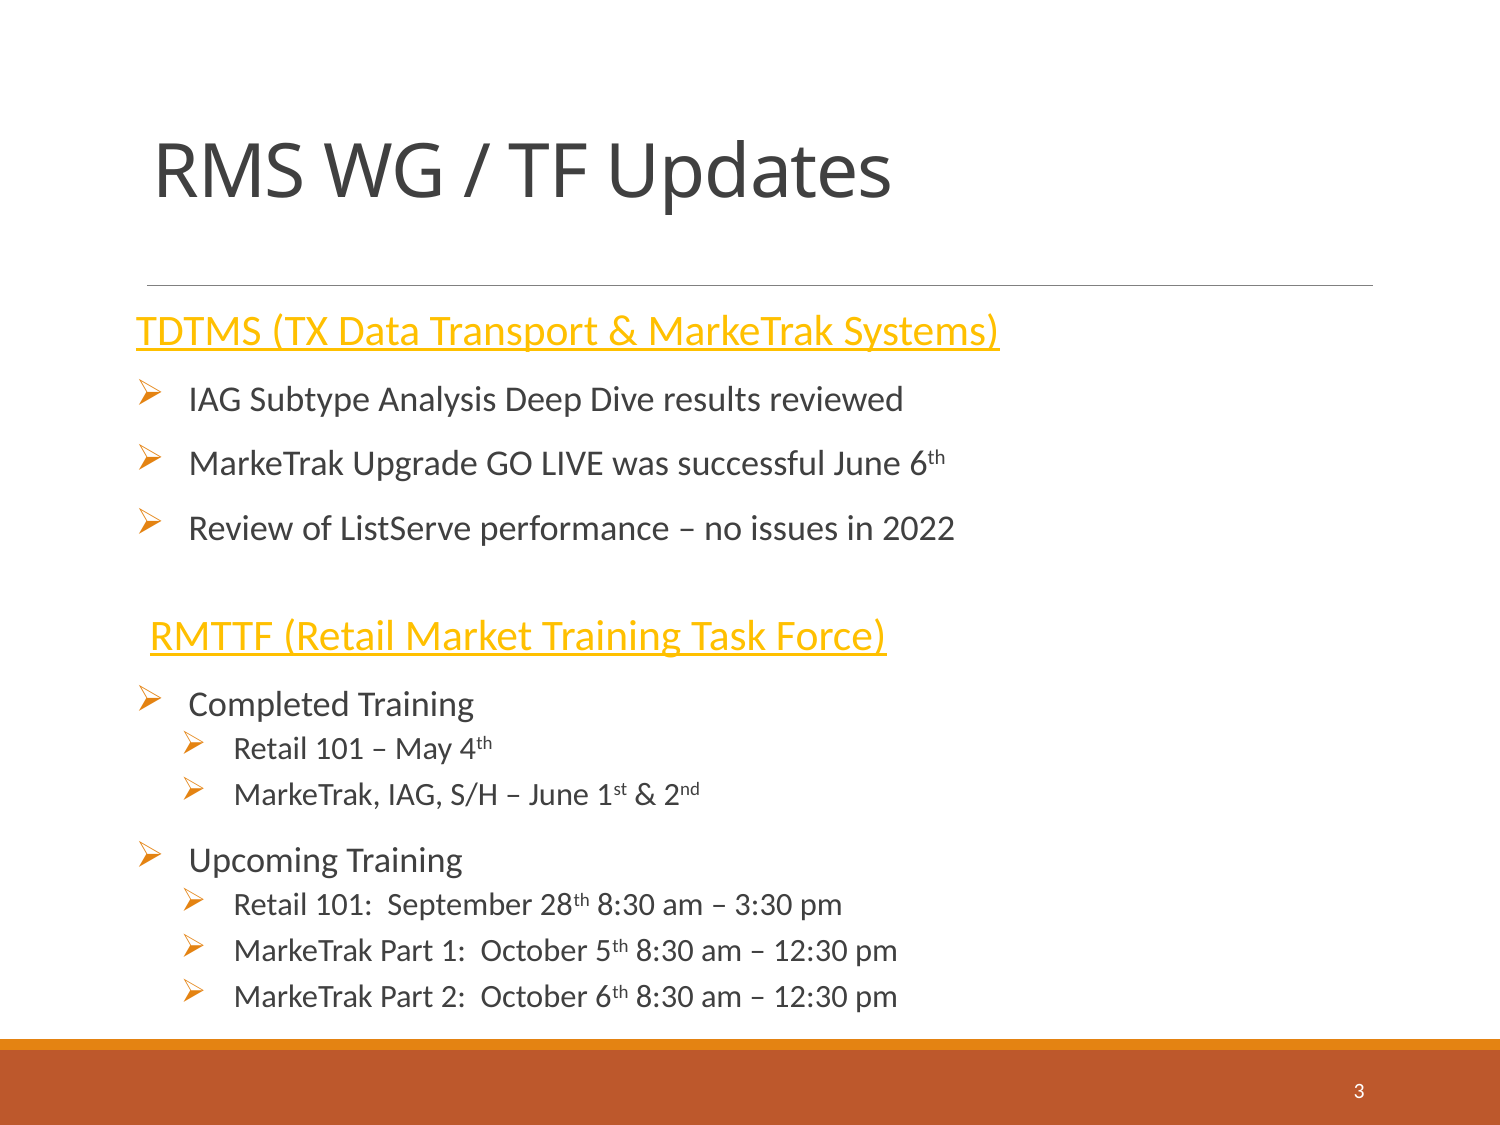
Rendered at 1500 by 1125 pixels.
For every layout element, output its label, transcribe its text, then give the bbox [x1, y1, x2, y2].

slide_number 3 [1218, 1059, 1380, 1120]
title RMS WG / TF Updates [137, 75, 1350, 275]
list TDTMS (TX Data Transport & MarkeTrak Systems) IAG Subtype Analysis Deep Dive results reviewed MarkeTrak Upgrade GO LIVE was successful June 6th Review of ListServe performance – no issues in 2022 RMTTF (Retail Market Training Task Force) Completed Training Retail 101 – May 4th MarkeTrak, IAG, S/H – June 1st & 2nd Upcoming Training Retail 101: September 28th 8:30 am – 3:30 pm MarkeTrak Part 1: October 5th 8:30 am – 12:30 pm MarkeTrak Part 2: October 6th 8:30 am – 12:30 pm [135, 300, 1449, 1026]
